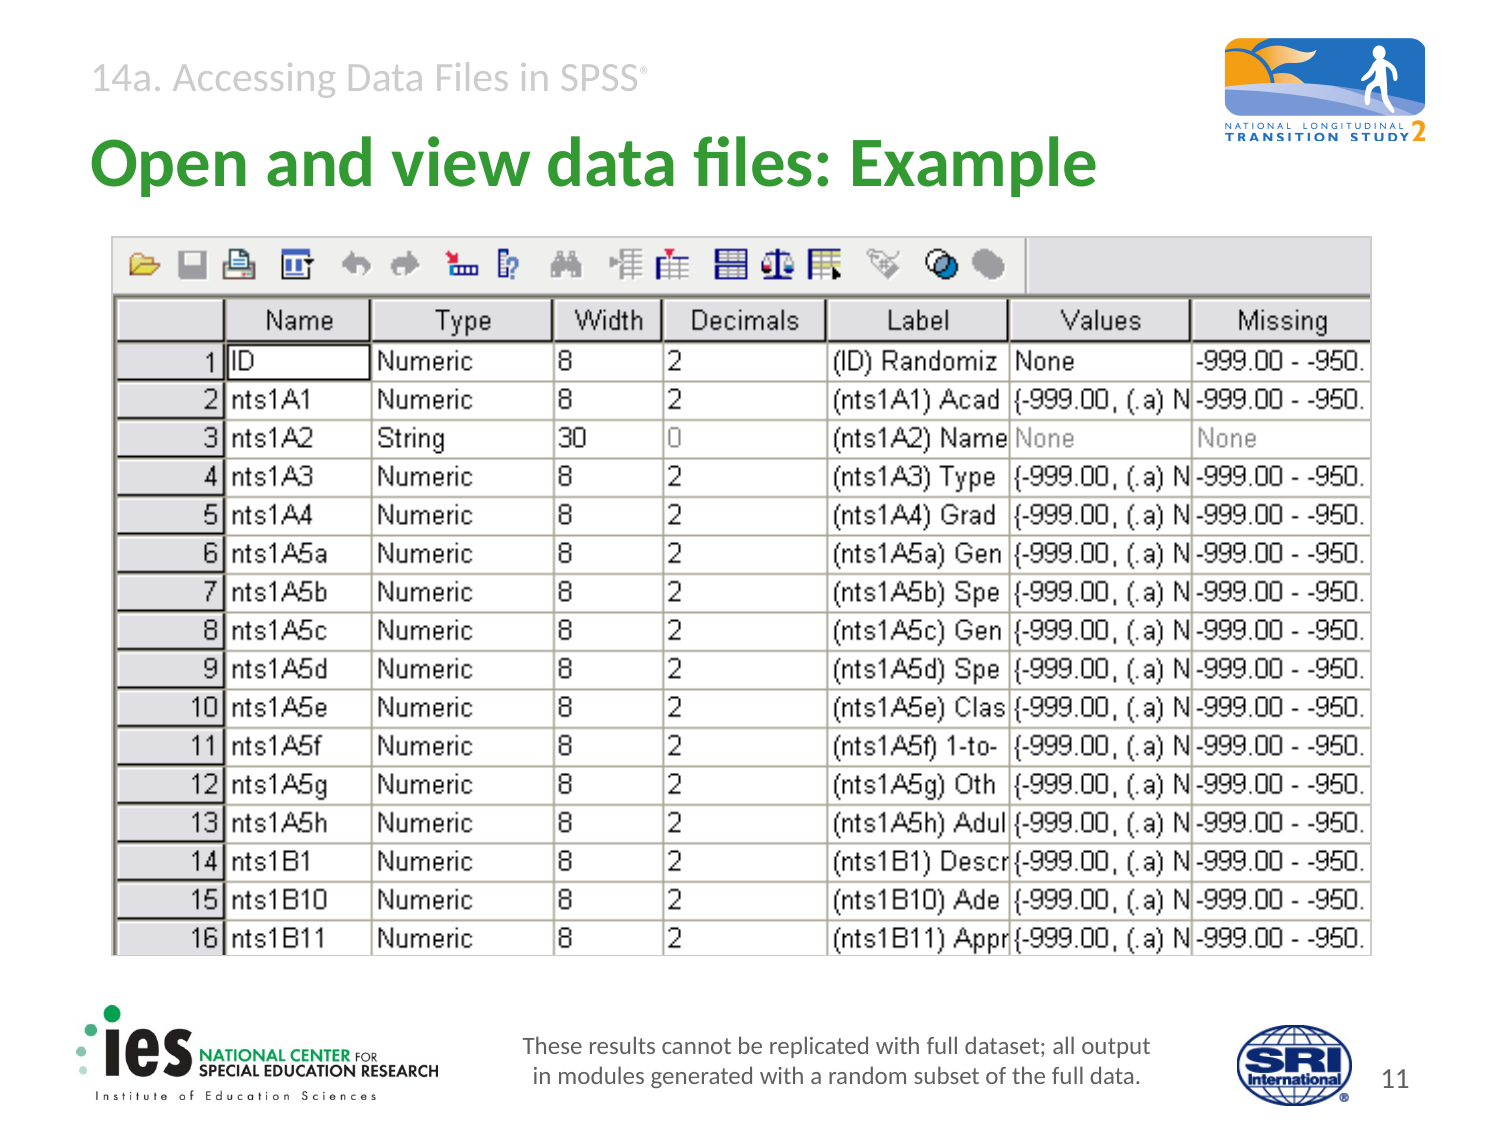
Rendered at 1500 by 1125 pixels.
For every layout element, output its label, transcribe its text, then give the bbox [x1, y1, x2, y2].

slide_number 10 [1321, 1051, 1426, 1125]
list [112, 237, 1371, 955]
picture [76, 1005, 438, 1100]
picture [1237, 1025, 1352, 1106]
footer These results cannot be replicated with full dataset; all output in modules generated with a random subset of the full data. [437, 1021, 1238, 1101]
title Open and view data files: Example [74, 90, 1426, 226]
